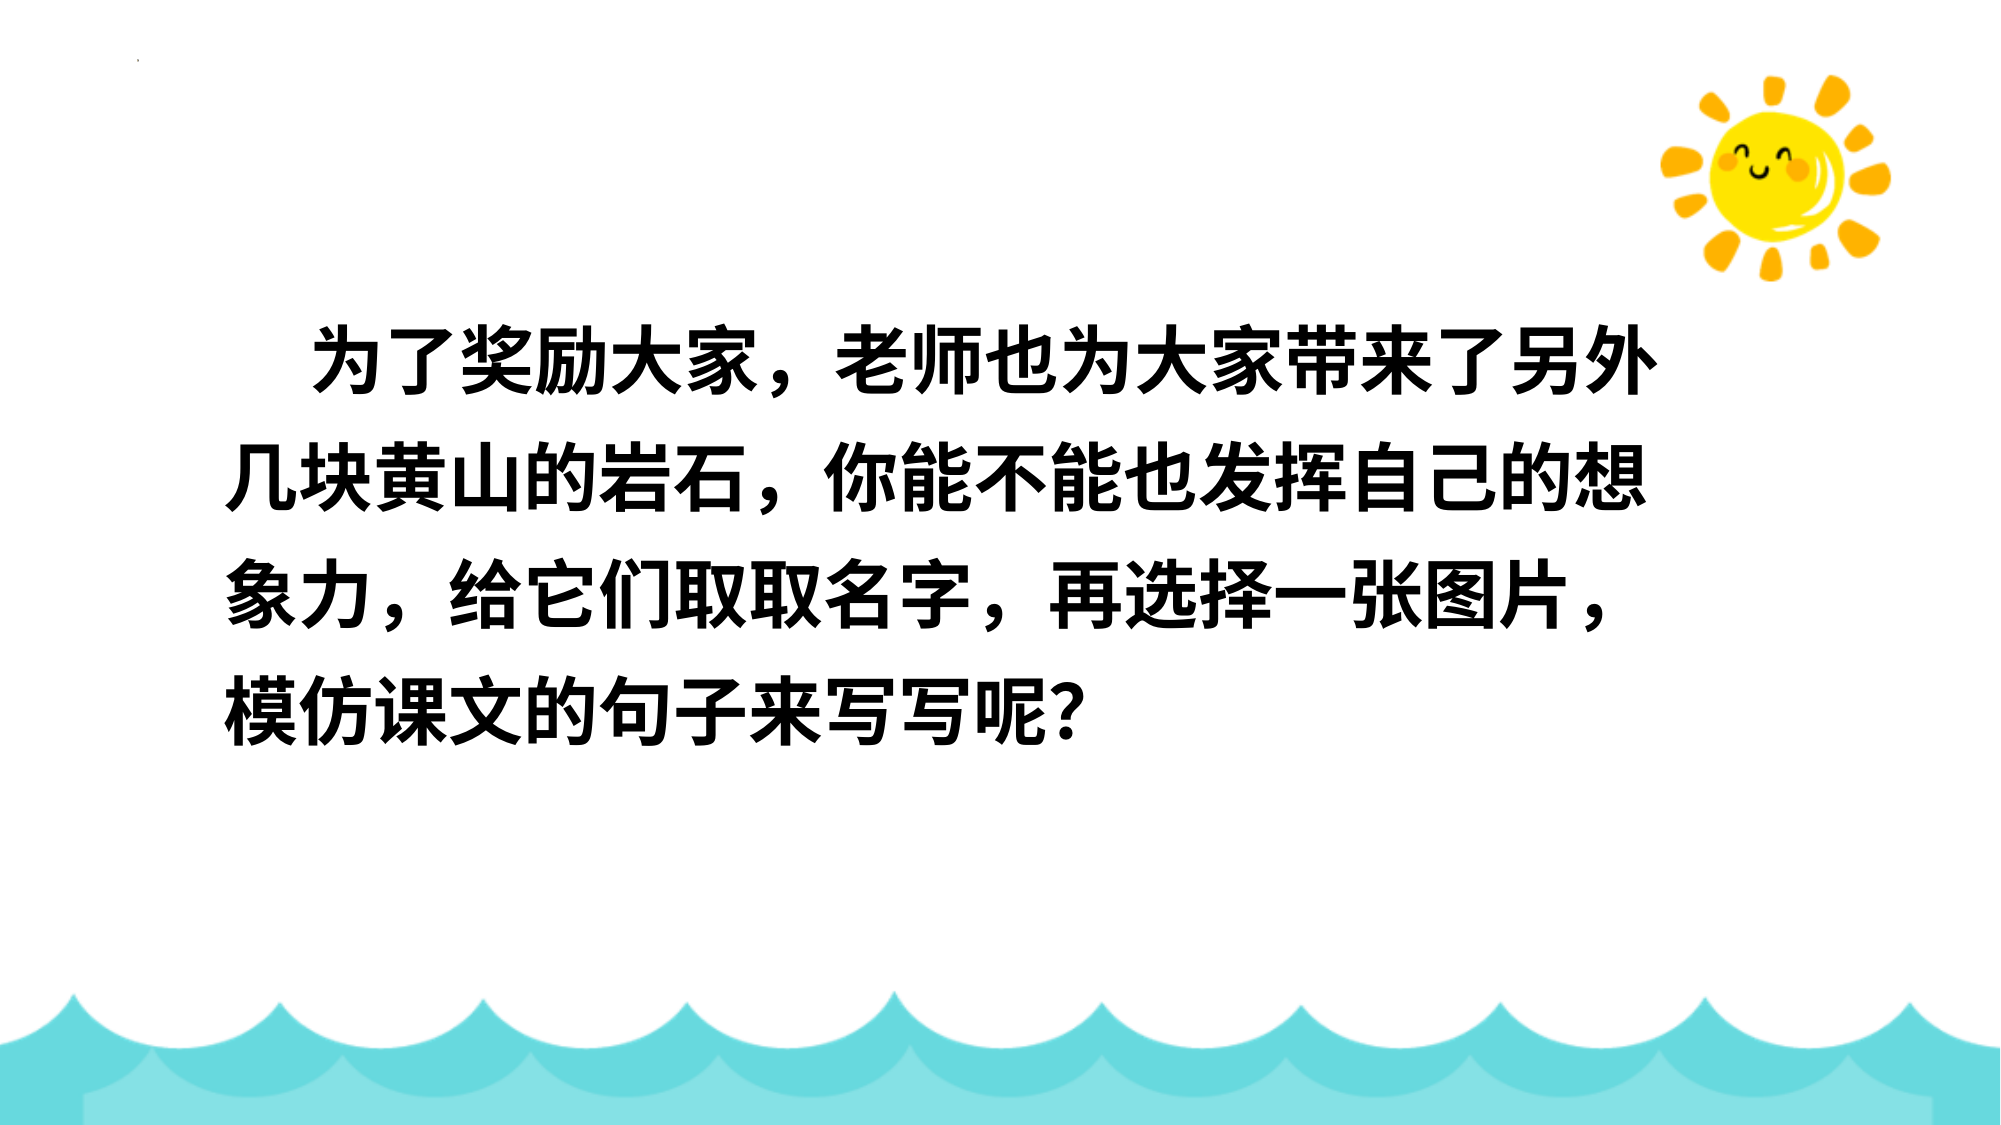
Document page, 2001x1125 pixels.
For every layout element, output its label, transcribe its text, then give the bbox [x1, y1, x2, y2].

text_box 为了奖励大家，老师也为大家带来了另外几块黄山的岩石，你能不能也发挥自己的想象力，给它们取取名字，再选择一张图片，模仿课文的句子来写写呢？ [208, 278, 1715, 762]
picture [0, 0, 2001, 1125]
